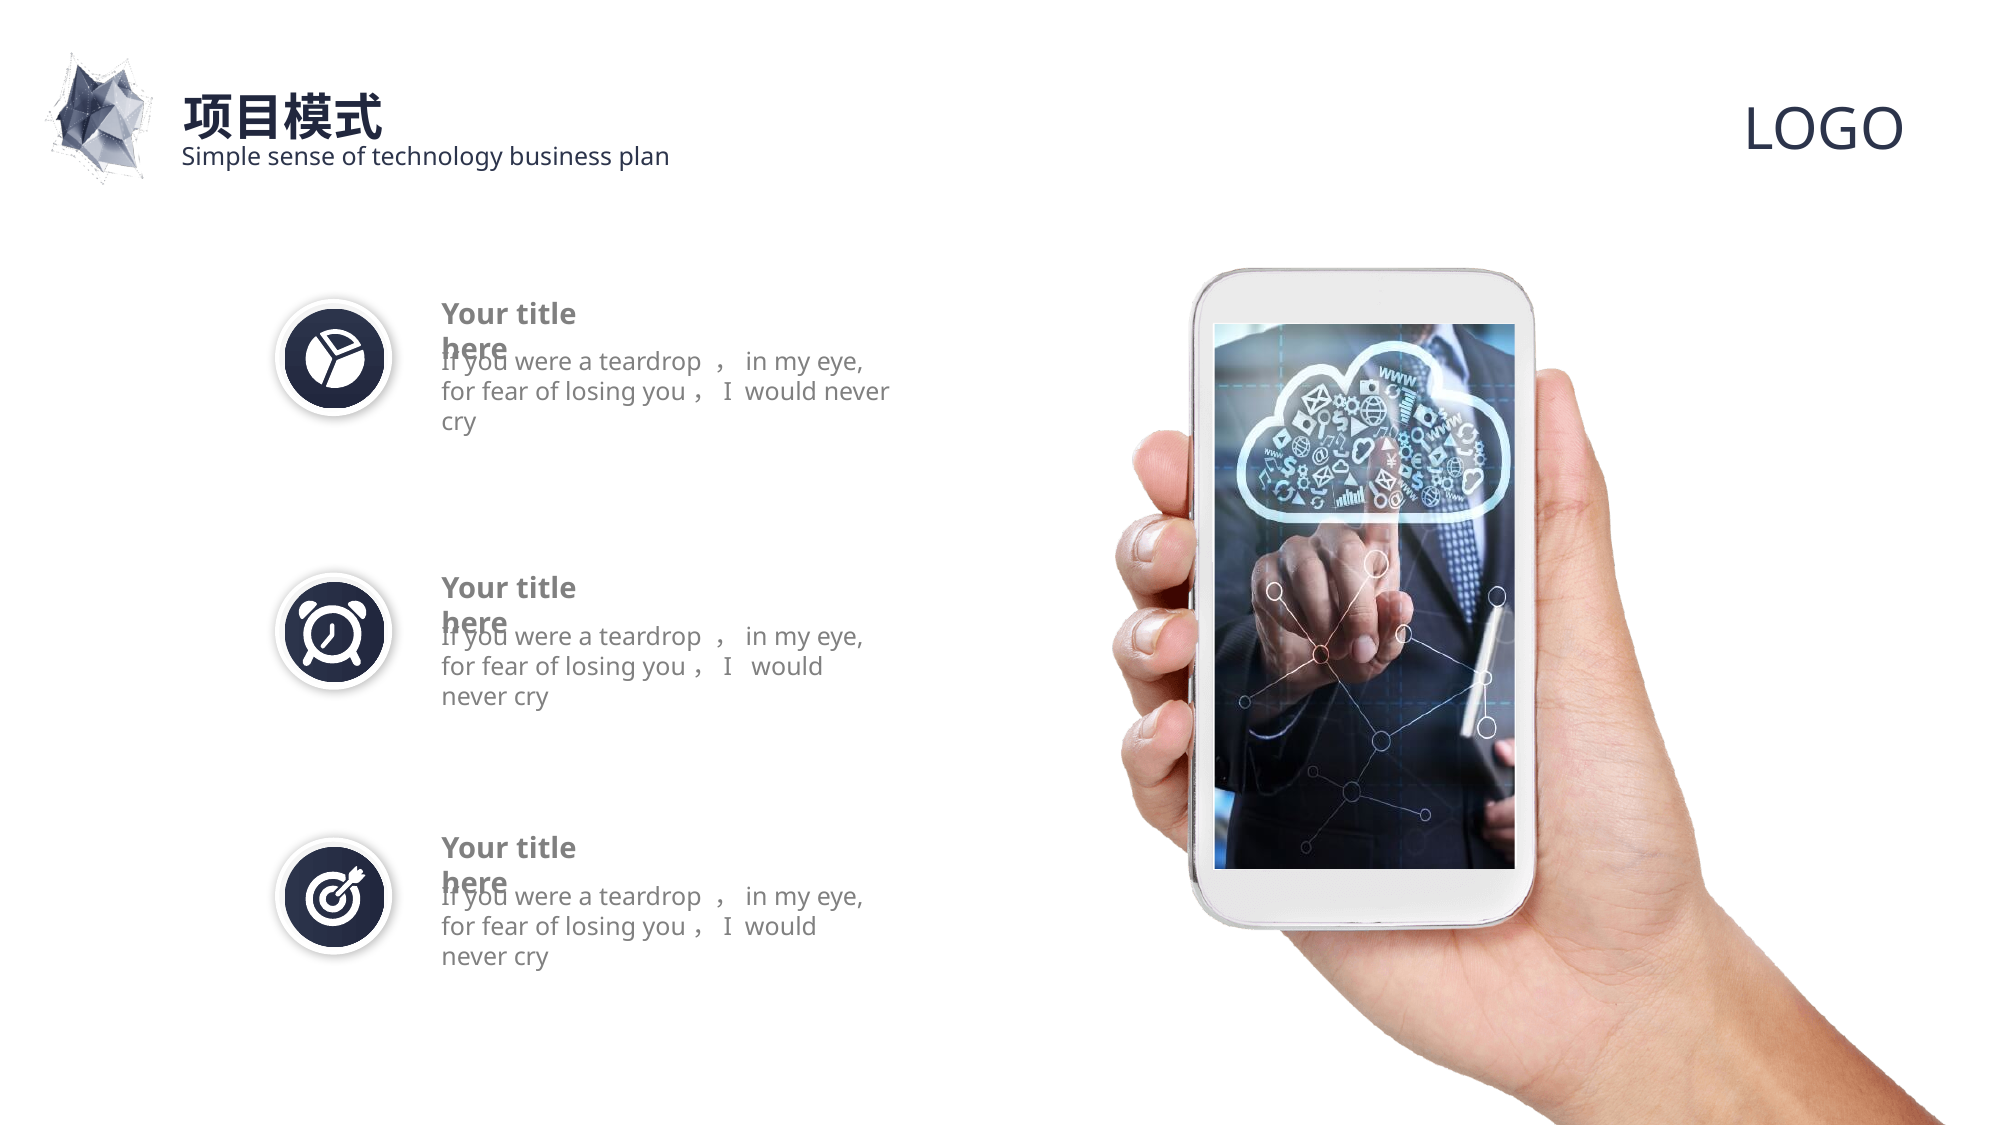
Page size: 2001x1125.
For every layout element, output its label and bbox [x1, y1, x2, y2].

text_box [426, 822, 895, 949]
text_box [304, 327, 366, 389]
text_box [426, 287, 914, 414]
text_box [305, 865, 366, 927]
picture [1107, 261, 1948, 1125]
text_box [277, 839, 391, 953]
picture [0, 0, 188, 236]
text_box [179, 70, 774, 175]
text_box [297, 599, 368, 666]
text_box [277, 301, 391, 414]
text_box [426, 562, 895, 689]
text_box [277, 574, 391, 688]
